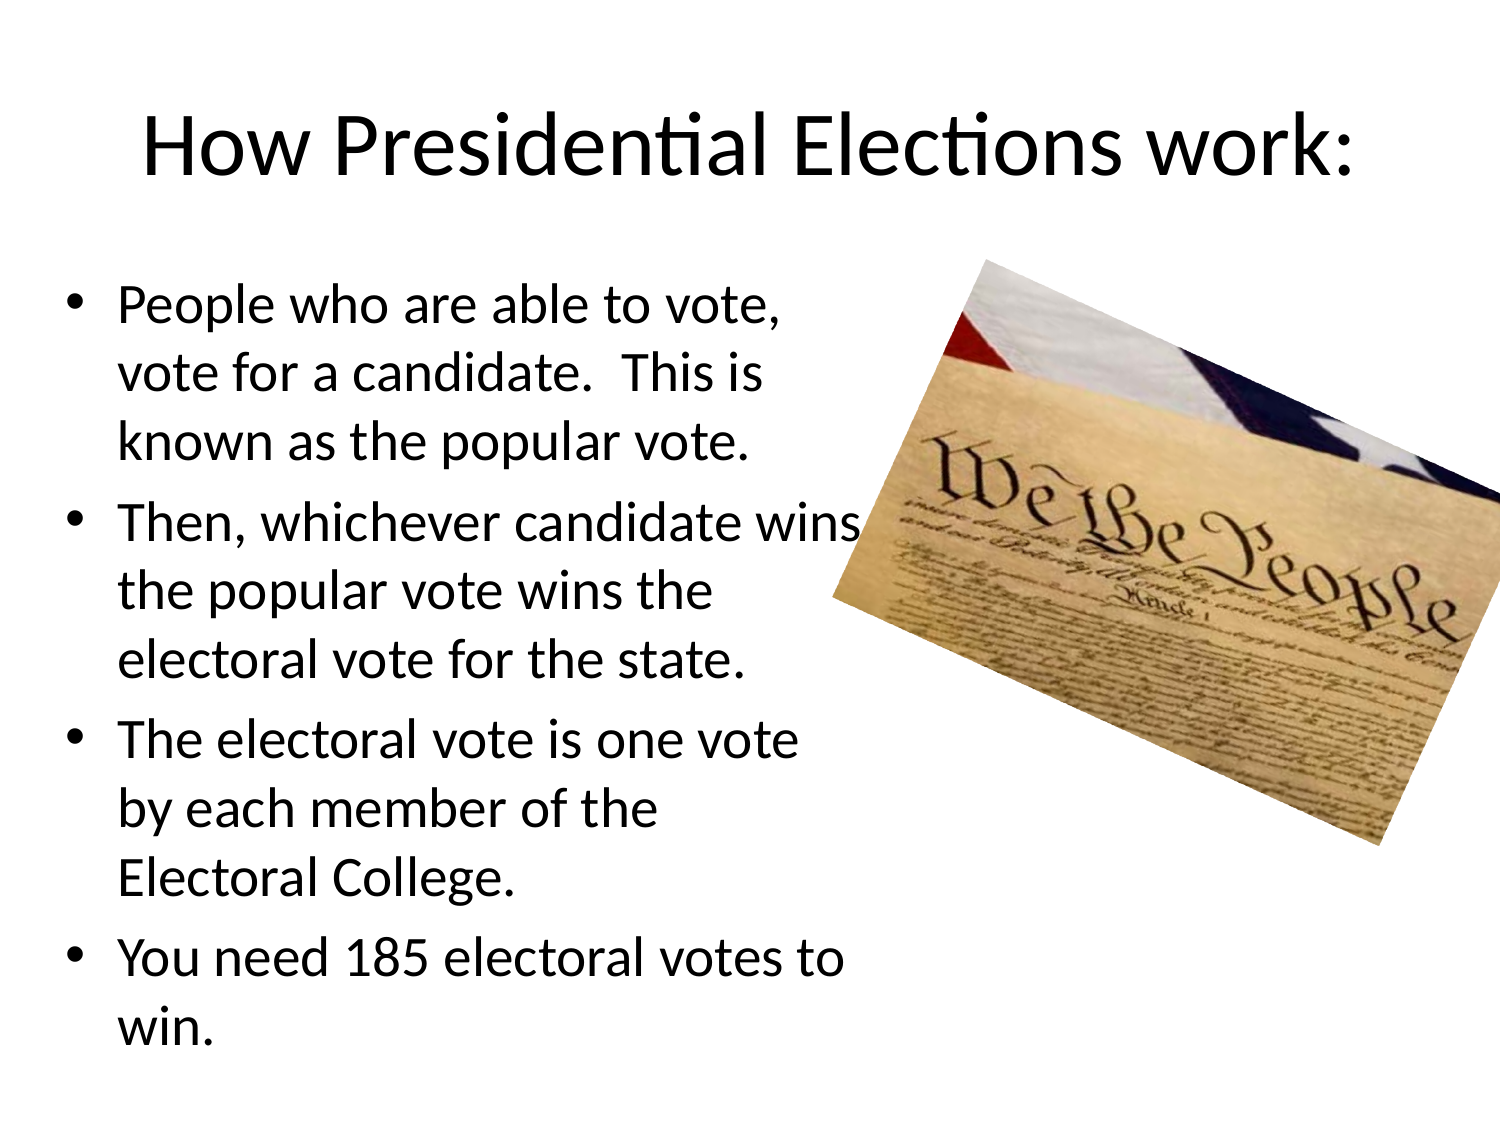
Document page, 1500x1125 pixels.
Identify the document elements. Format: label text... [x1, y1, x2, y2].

list People who are able to vote, vote for a candidate. This is known as the popular vote. Then, whichever candidate wins the popular vote wins the electoral vote for the state. The electoral vote is one vote by each member of the Electoral College. You need 185 electoral votes to win. [50, 258, 884, 1081]
picture [833, 260, 1500, 845]
title How Presidential Elections work: [75, 45, 1425, 233]
